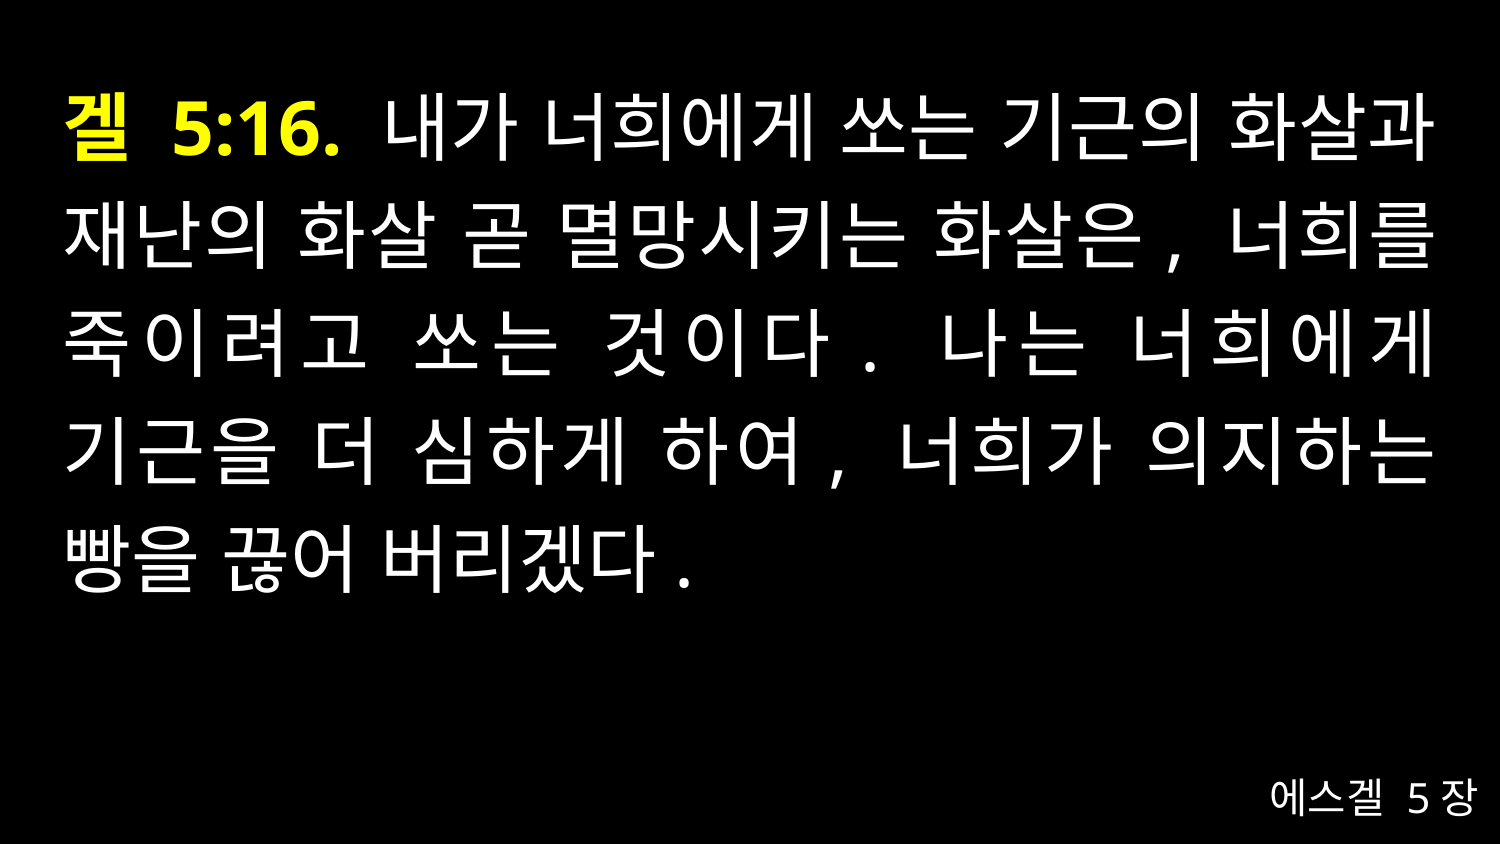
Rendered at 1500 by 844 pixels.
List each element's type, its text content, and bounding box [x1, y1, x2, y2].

title 겔 5:16. 내가 너희에게 쏘는 기근의 화살과 재난의 화살 곧 멸망시키는 화살은, 너희를 죽이려고 쏘는 것이다. 나는 너희에게 기근을 더 심하게 하여, 너희가 의지하는 빵을 끊어 버리겠다. [0, 0, 1500, 844]
subtitle 에스겔 5장 [916, 770, 1500, 844]
